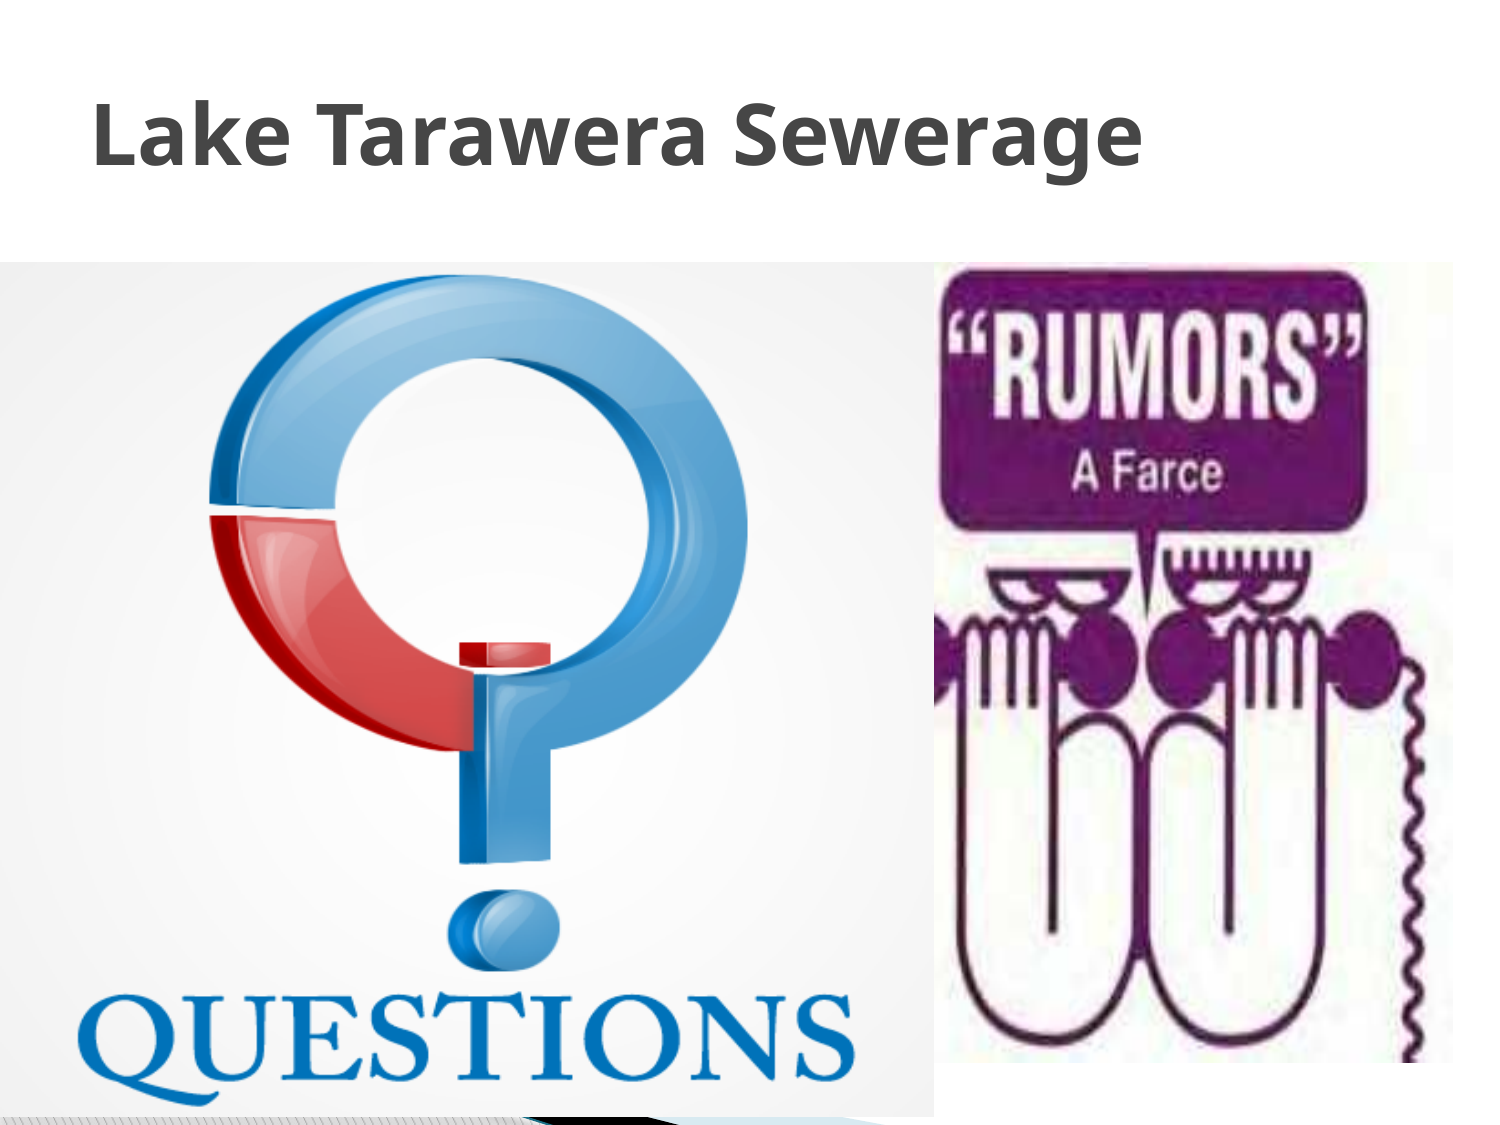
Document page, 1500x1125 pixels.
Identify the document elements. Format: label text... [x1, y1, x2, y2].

title Lake Tarawera Sewerage [75, 37, 1425, 225]
picture [0, 262, 1453, 1118]
